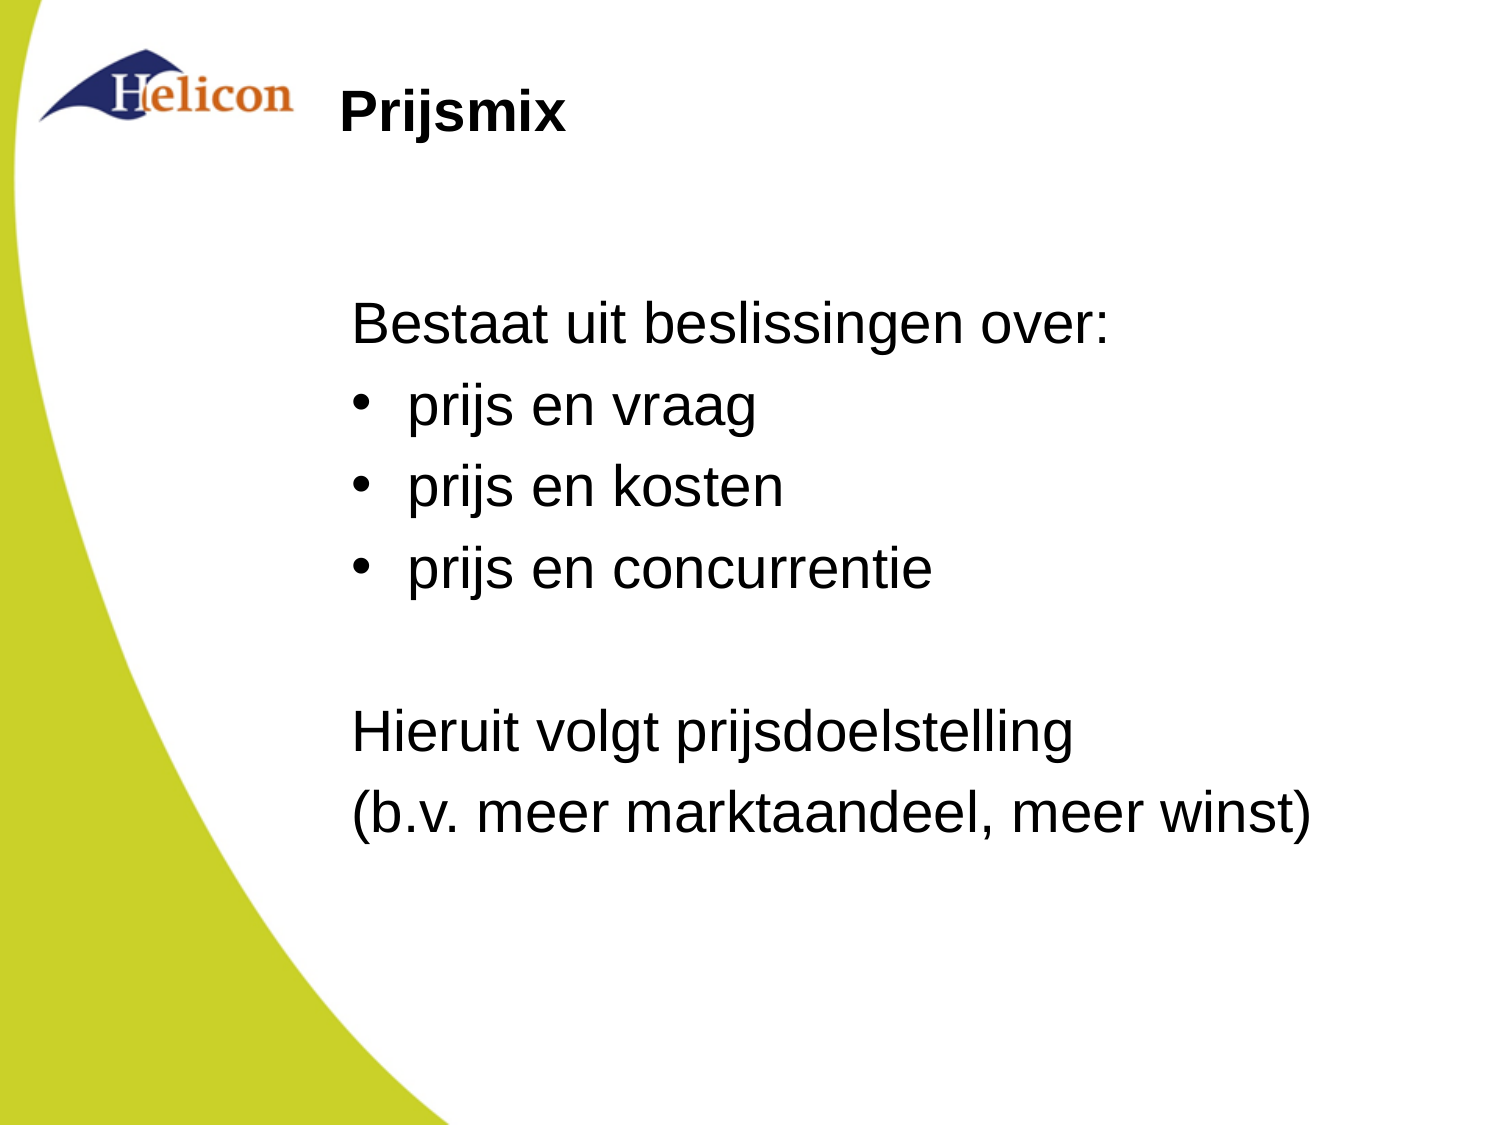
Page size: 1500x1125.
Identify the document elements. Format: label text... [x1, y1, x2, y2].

list Bestaat uit beslissingen over: prijs en vraag prijs en kosten prijs en concurrentie Hieruit volgt prijsdoelstelling (b.v. meer marktaandeel, meer winst) [336, 196, 1425, 1005]
picture [0, 0, 1500, 1125]
title Prijsmix [324, 54, 1415, 161]
